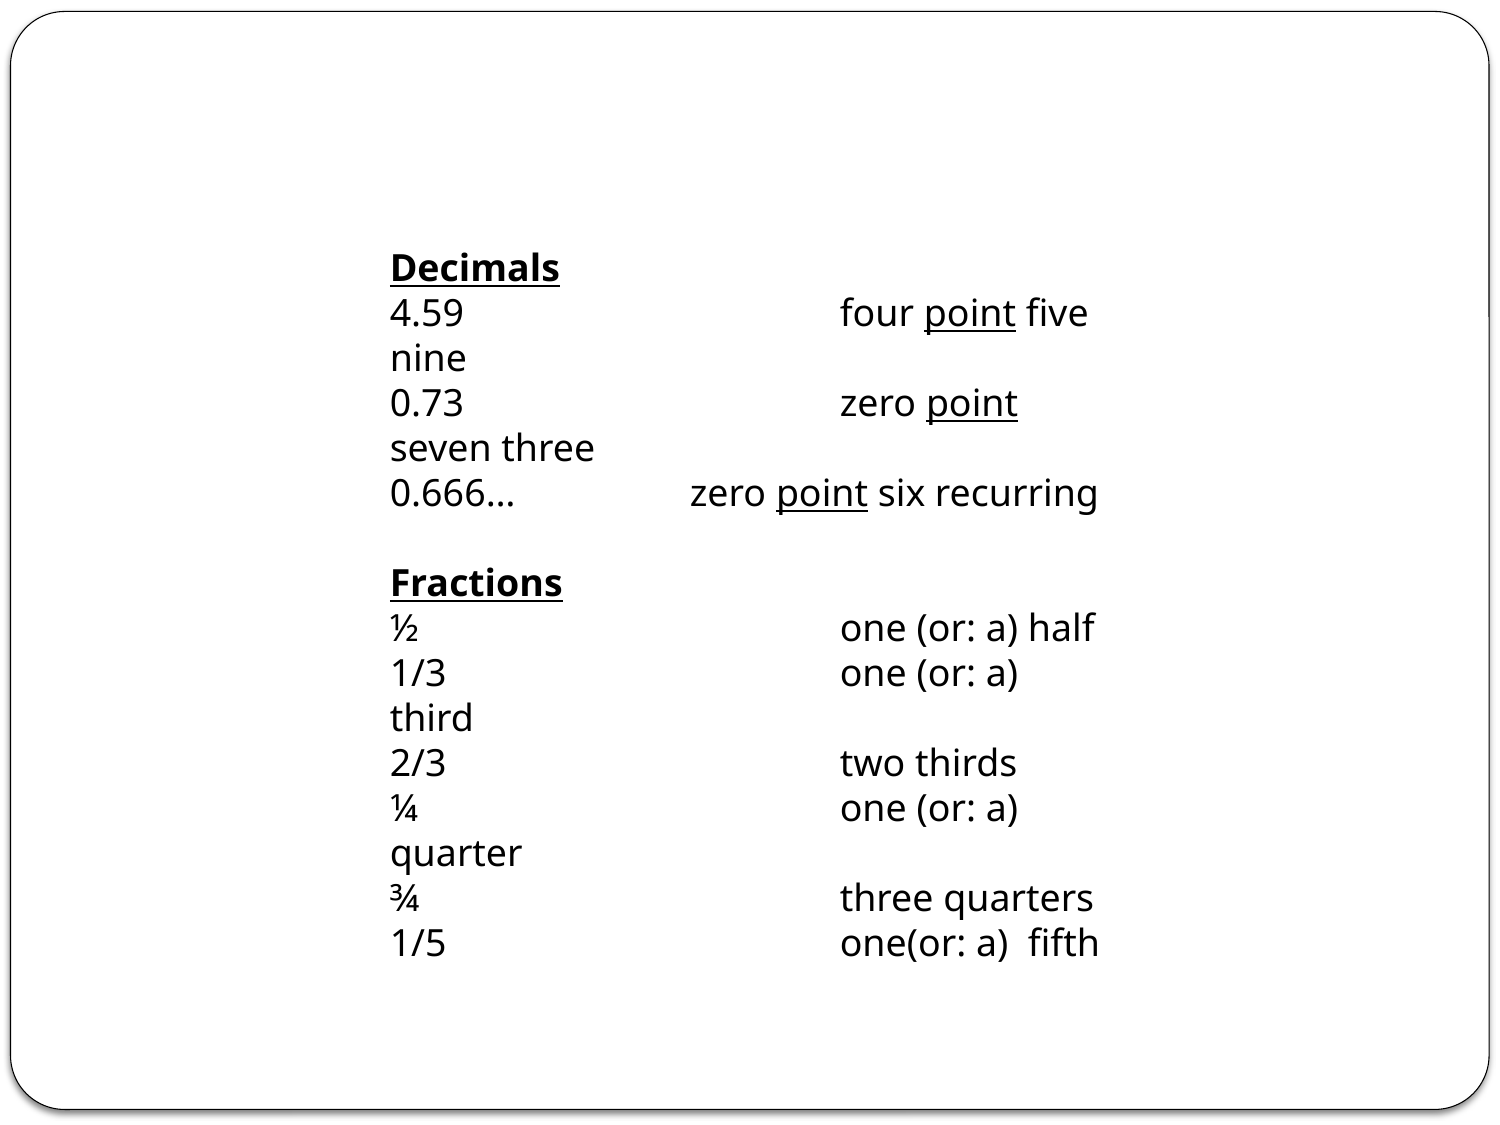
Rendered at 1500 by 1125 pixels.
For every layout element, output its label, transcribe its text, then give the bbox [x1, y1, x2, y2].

text_box Decimals 4.59 four point five nine 0.73 zero point seven three 0.666… zero point six recurring Fractions ½ one (or: a) half 1/3 one (or: a) third 2/3 two thirds ¼ one (or: a) quarter ¾ three quarters 1/5 one(or: a) fifth [374, 236, 1125, 1017]
